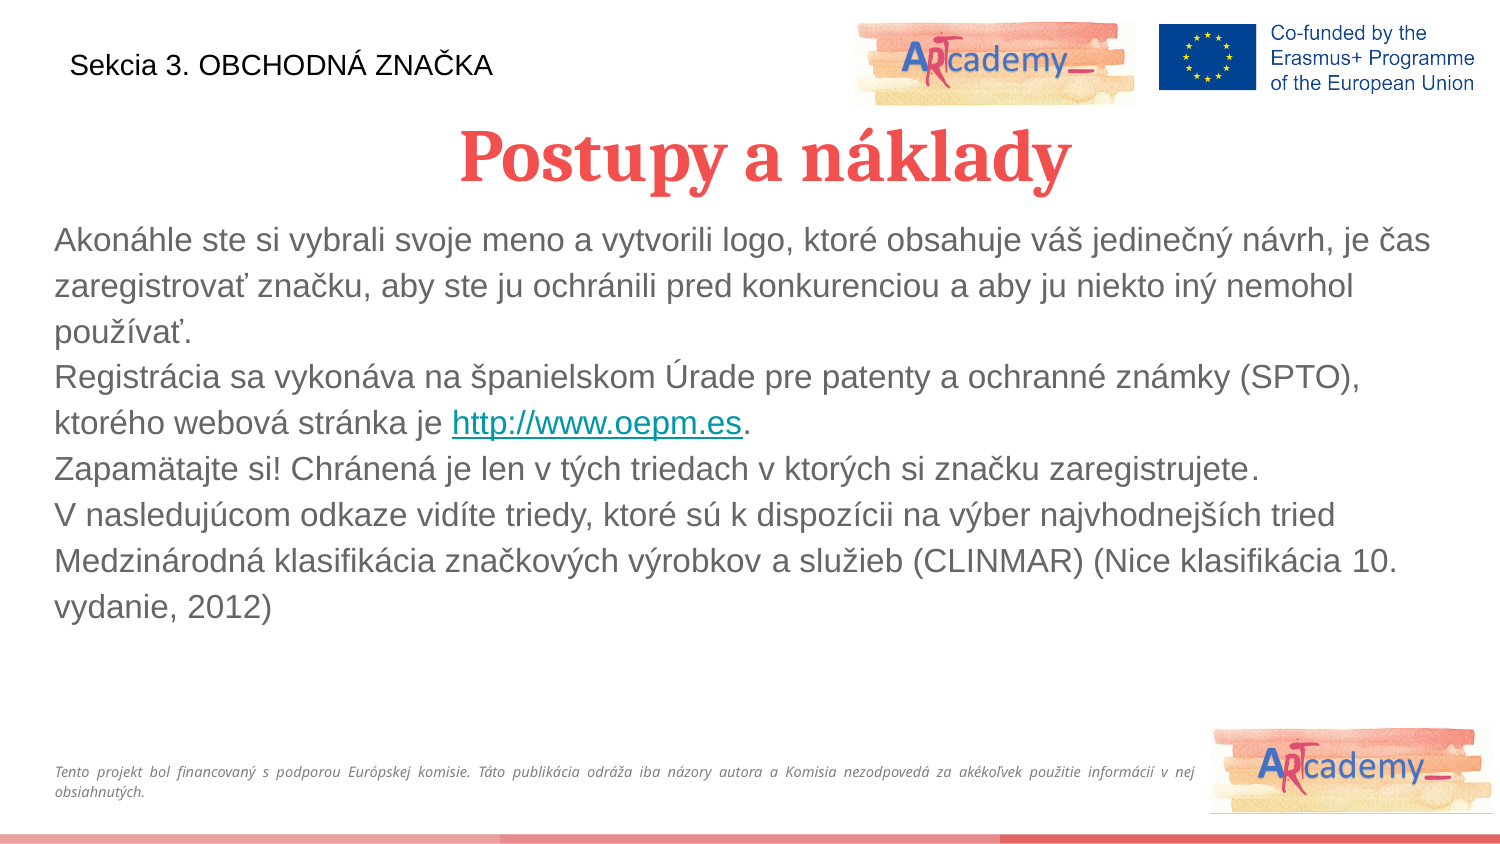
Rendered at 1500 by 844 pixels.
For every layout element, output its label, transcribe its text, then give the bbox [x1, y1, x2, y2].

picture [854, 2, 1137, 138]
title Postupy a náklady [180, 4, 1352, 197]
text_box Sekcia 3. OBCHODNÁ ZNAČKA [54, 39, 596, 89]
text_box Tento projekt bol financovaný s podporou Európskej komisie. Táto publikácia odráža iba názory autora a Komisia nezodpovedá za akékoľvek použitie informácií v nej obsiahnutých. [39, 754, 1205, 799]
picture [1210, 709, 1493, 844]
list Akonáhle ste si vybrali svoje meno a vytvorili logo, ktoré obsahuje váš jedinečný návrh, je čas zaregistrovať značku, aby ste ju ochránili pred konkurenciou a aby ju niekto iný nemohol používať. Registrácia sa vykonáva na španielskom Úrade pre patenty a ochranné známky (SPTO), ktorého webová stránka je http://www.oepm.es. Zapamätajte si! Chránená je len v tých triedach v ktorých si značku zaregistrujete. V nasledujúcom odkaze vidíte triedy, ktoré sú k dispozícii na výber najvhodnejších tried Medzinárodná klasifikácia značkových výrobkov a služieb (CLINMAR) (Nice klasifikácia 10. vydanie, 2012) [16, 197, 1474, 732]
picture [1158, 24, 1474, 94]
